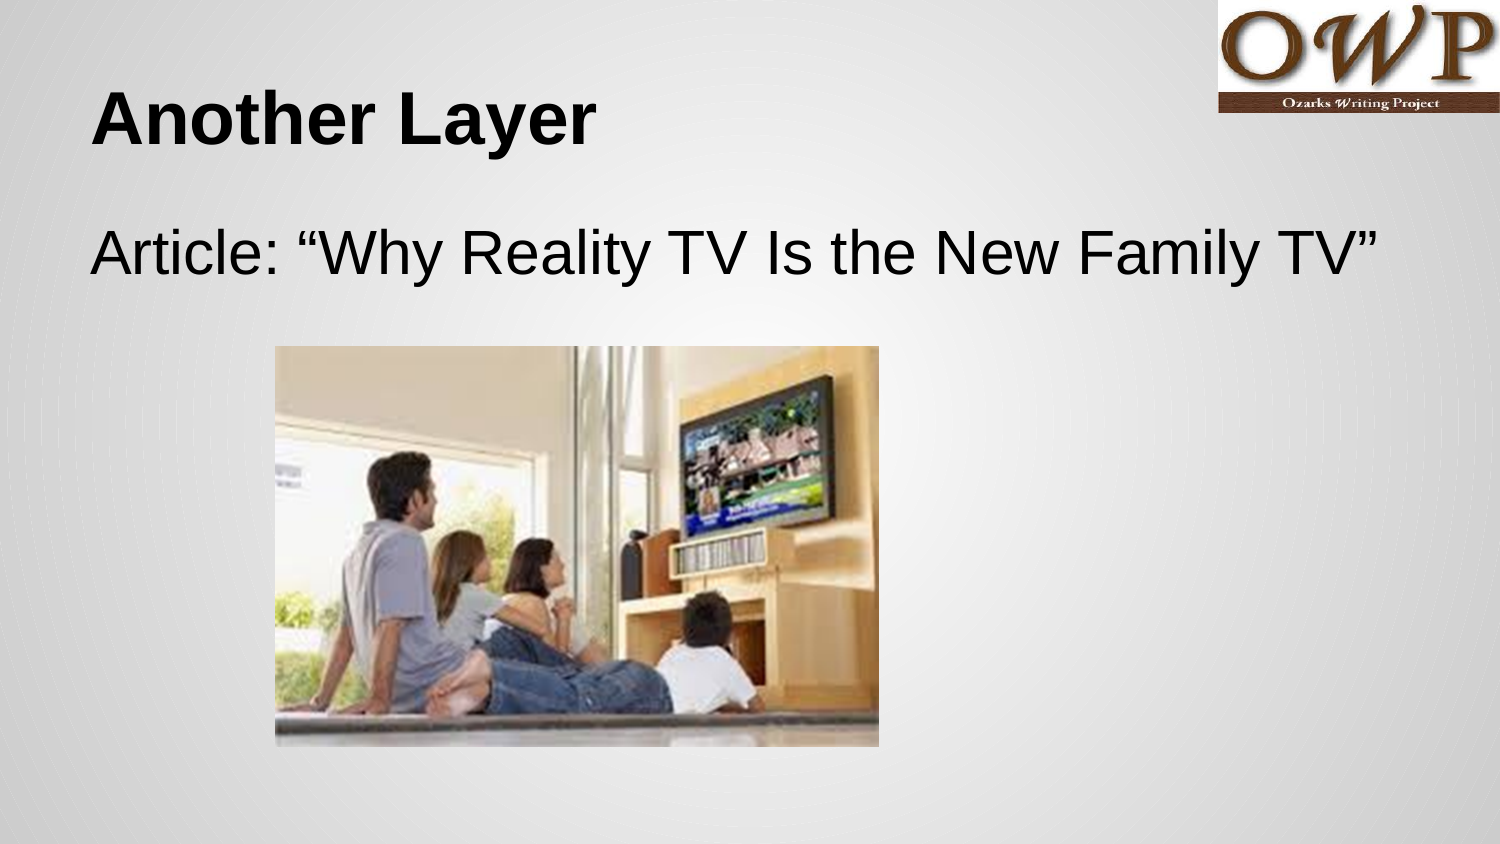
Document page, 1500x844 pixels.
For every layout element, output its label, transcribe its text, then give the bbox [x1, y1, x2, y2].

list Article: “Why Reality TV Is the New Family TV” [75, 196, 1425, 808]
picture [274, 346, 879, 748]
picture [1218, 0, 1500, 113]
title Another Layer [75, 33, 1425, 175]
